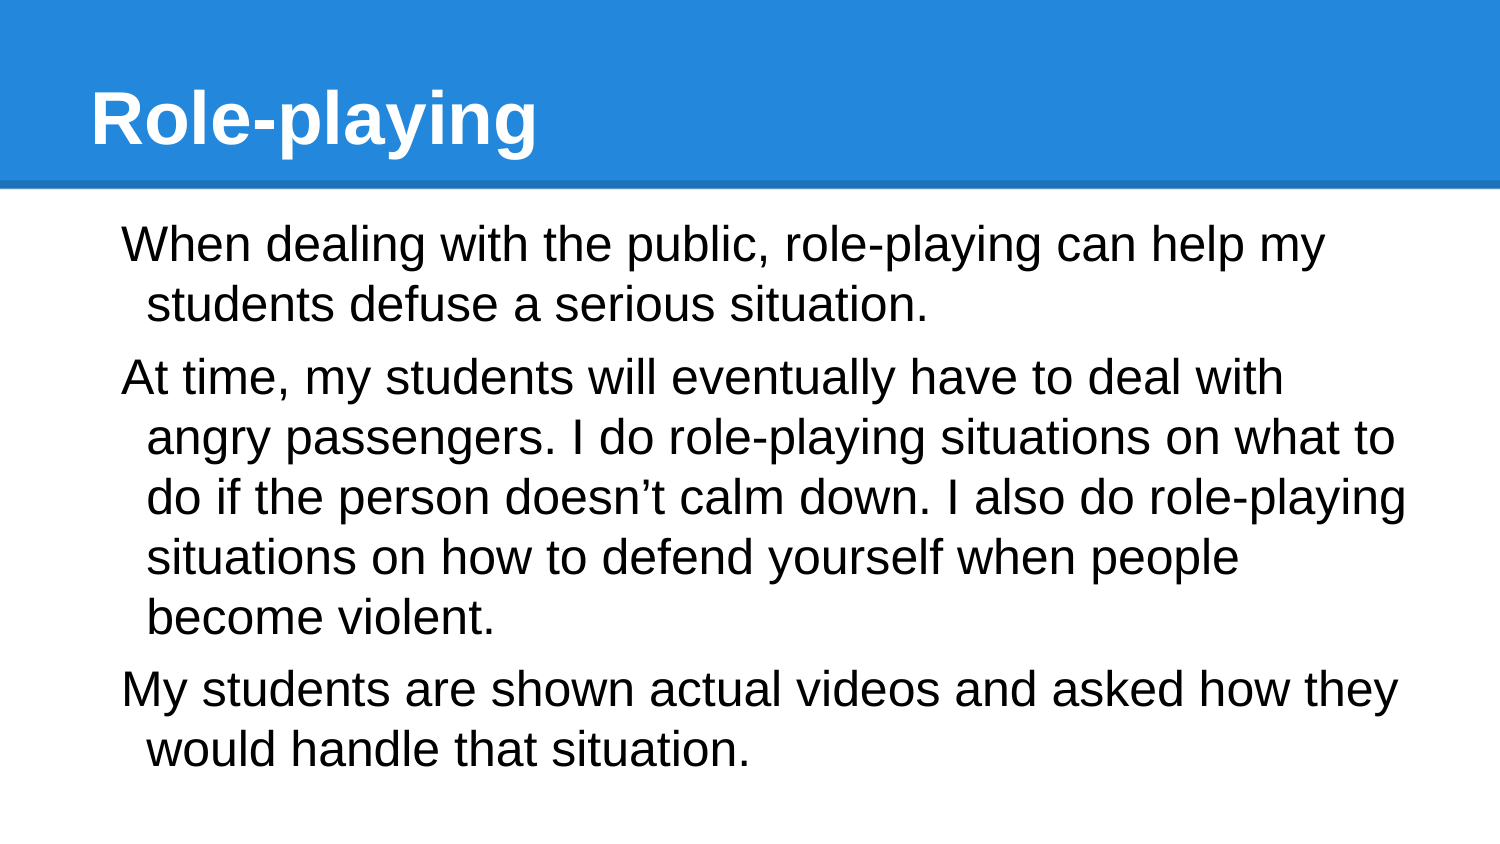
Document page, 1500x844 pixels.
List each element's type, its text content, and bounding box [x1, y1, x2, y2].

title Role-playing [75, 33, 1425, 175]
list When dealing with the public, role-playing can help my students defuse a serious situation. At time, my students will eventually have to deal with angry passengers. I do role-playing situations on what to do if the person doesn’t calm down. I also do role-playing situations on how to defend yourself when people become violent. My students are shown actual videos and asked how they would handle that situation. [75, 196, 1425, 808]
